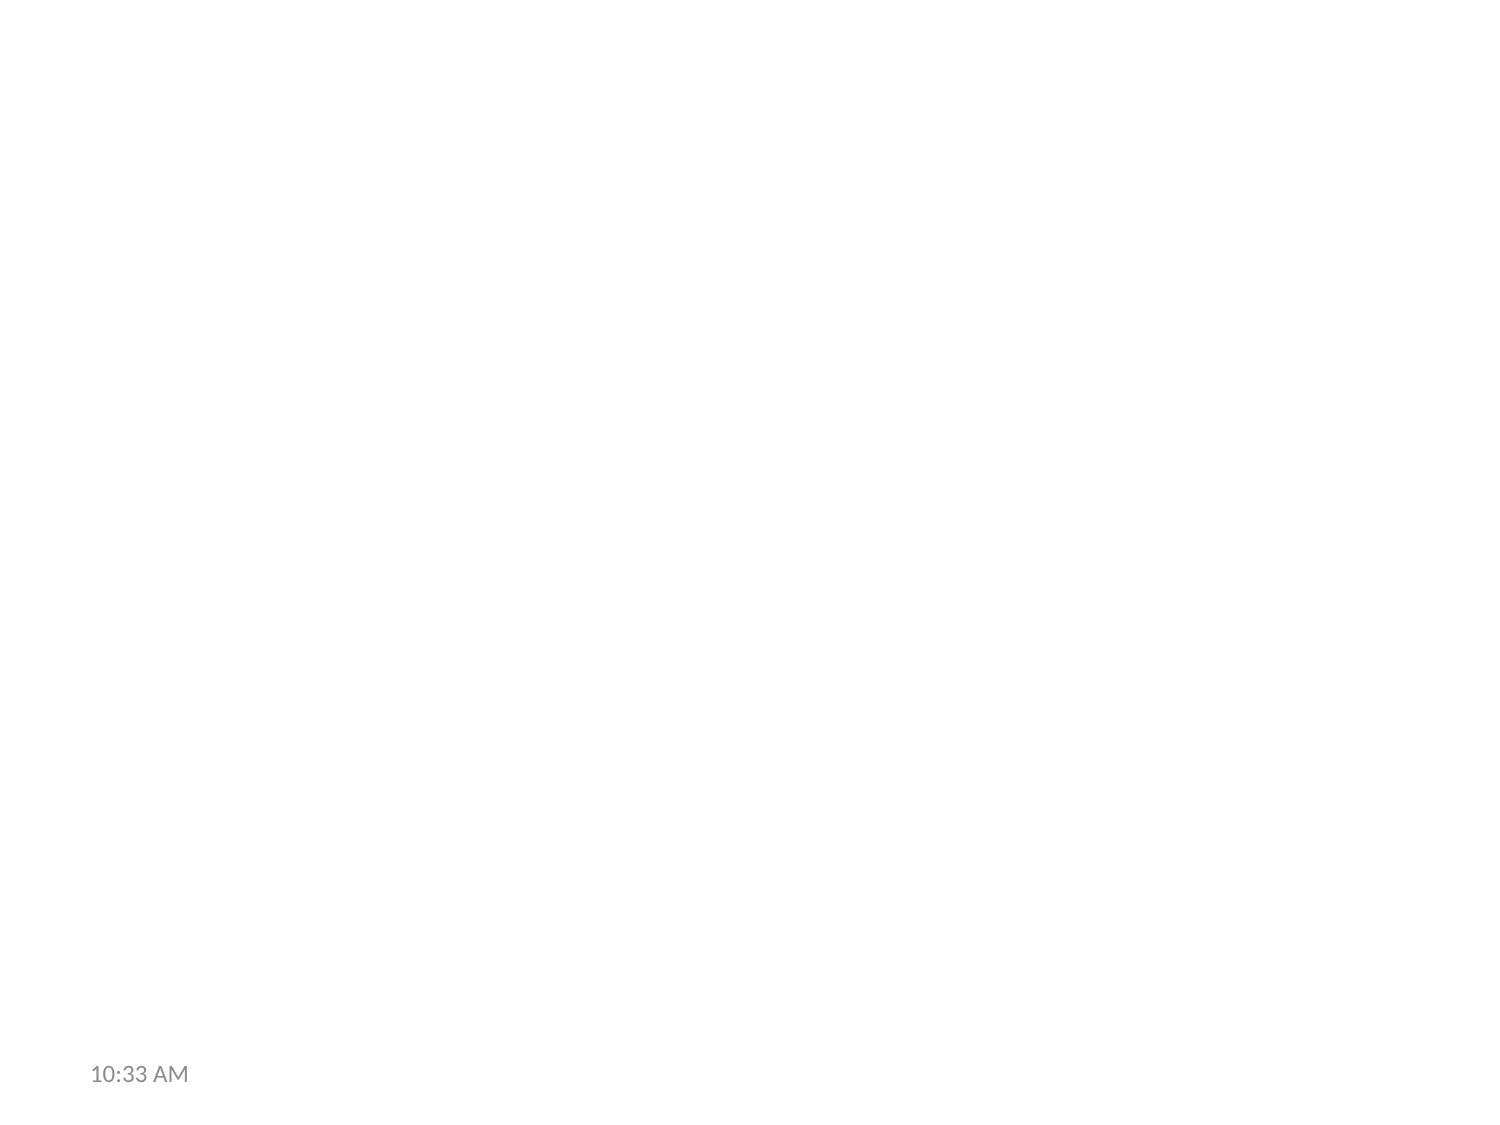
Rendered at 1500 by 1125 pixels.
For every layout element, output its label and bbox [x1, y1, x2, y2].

slide_number [75, 1042, 425, 1103]
